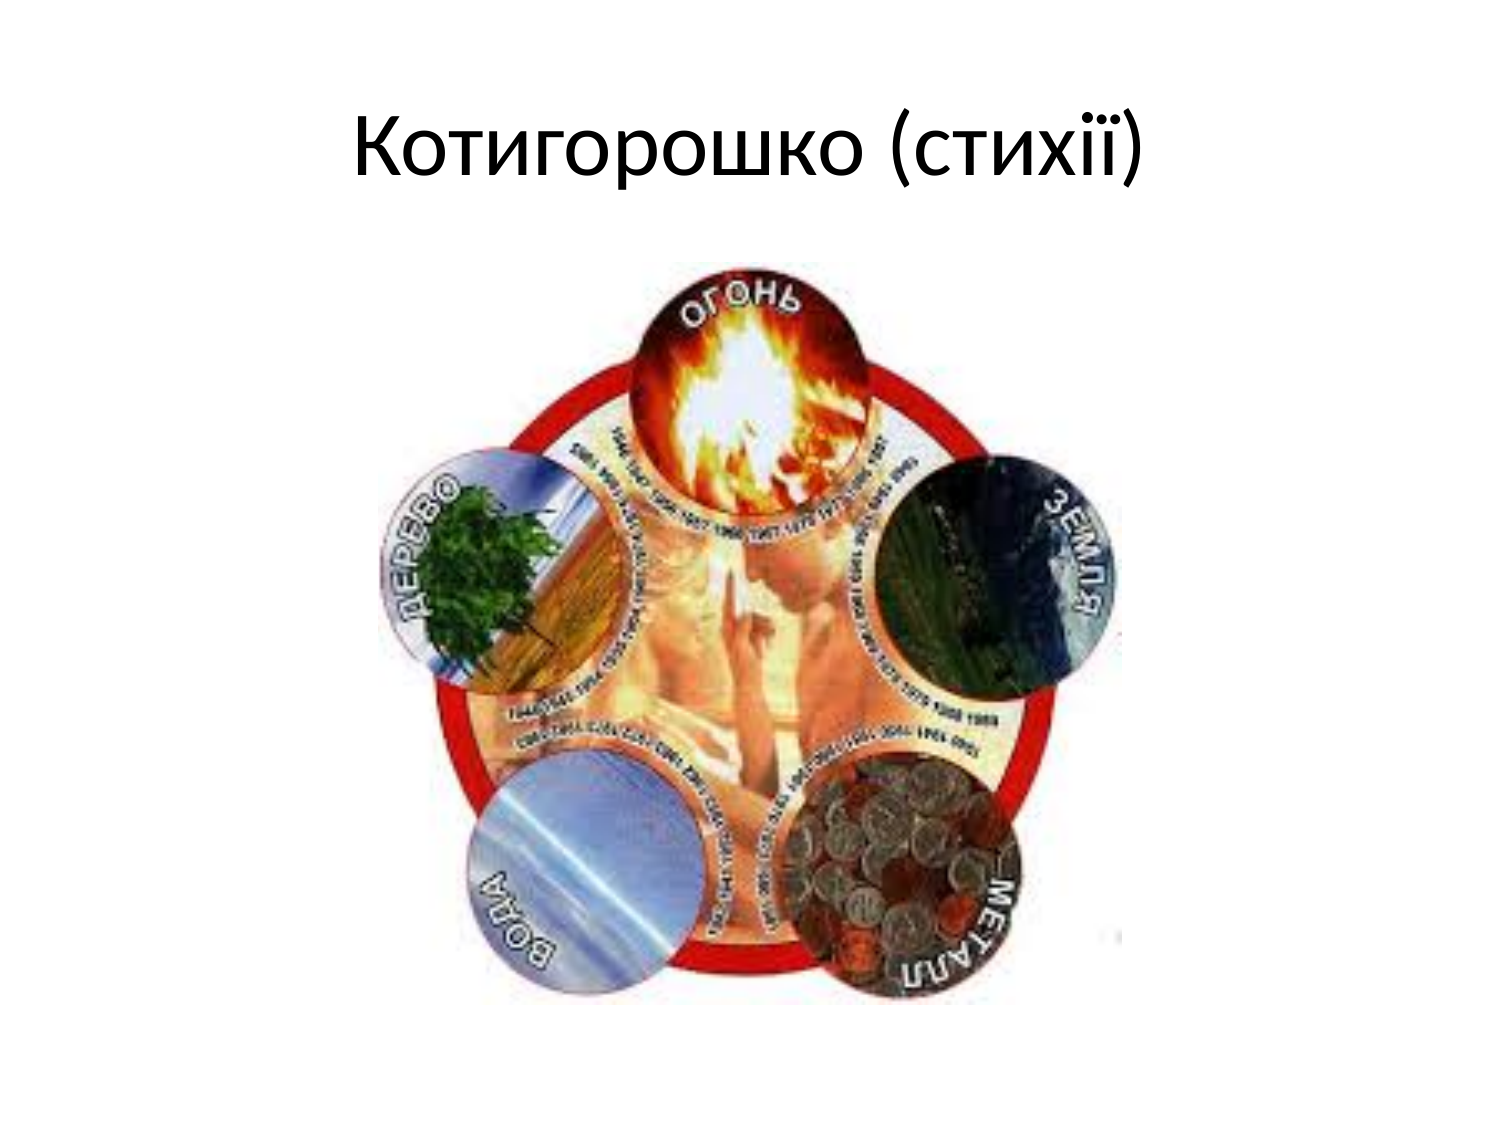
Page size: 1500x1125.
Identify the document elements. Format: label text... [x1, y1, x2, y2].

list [74, 262, 1426, 1006]
title Котигорошко (стихії) [75, 45, 1425, 233]
